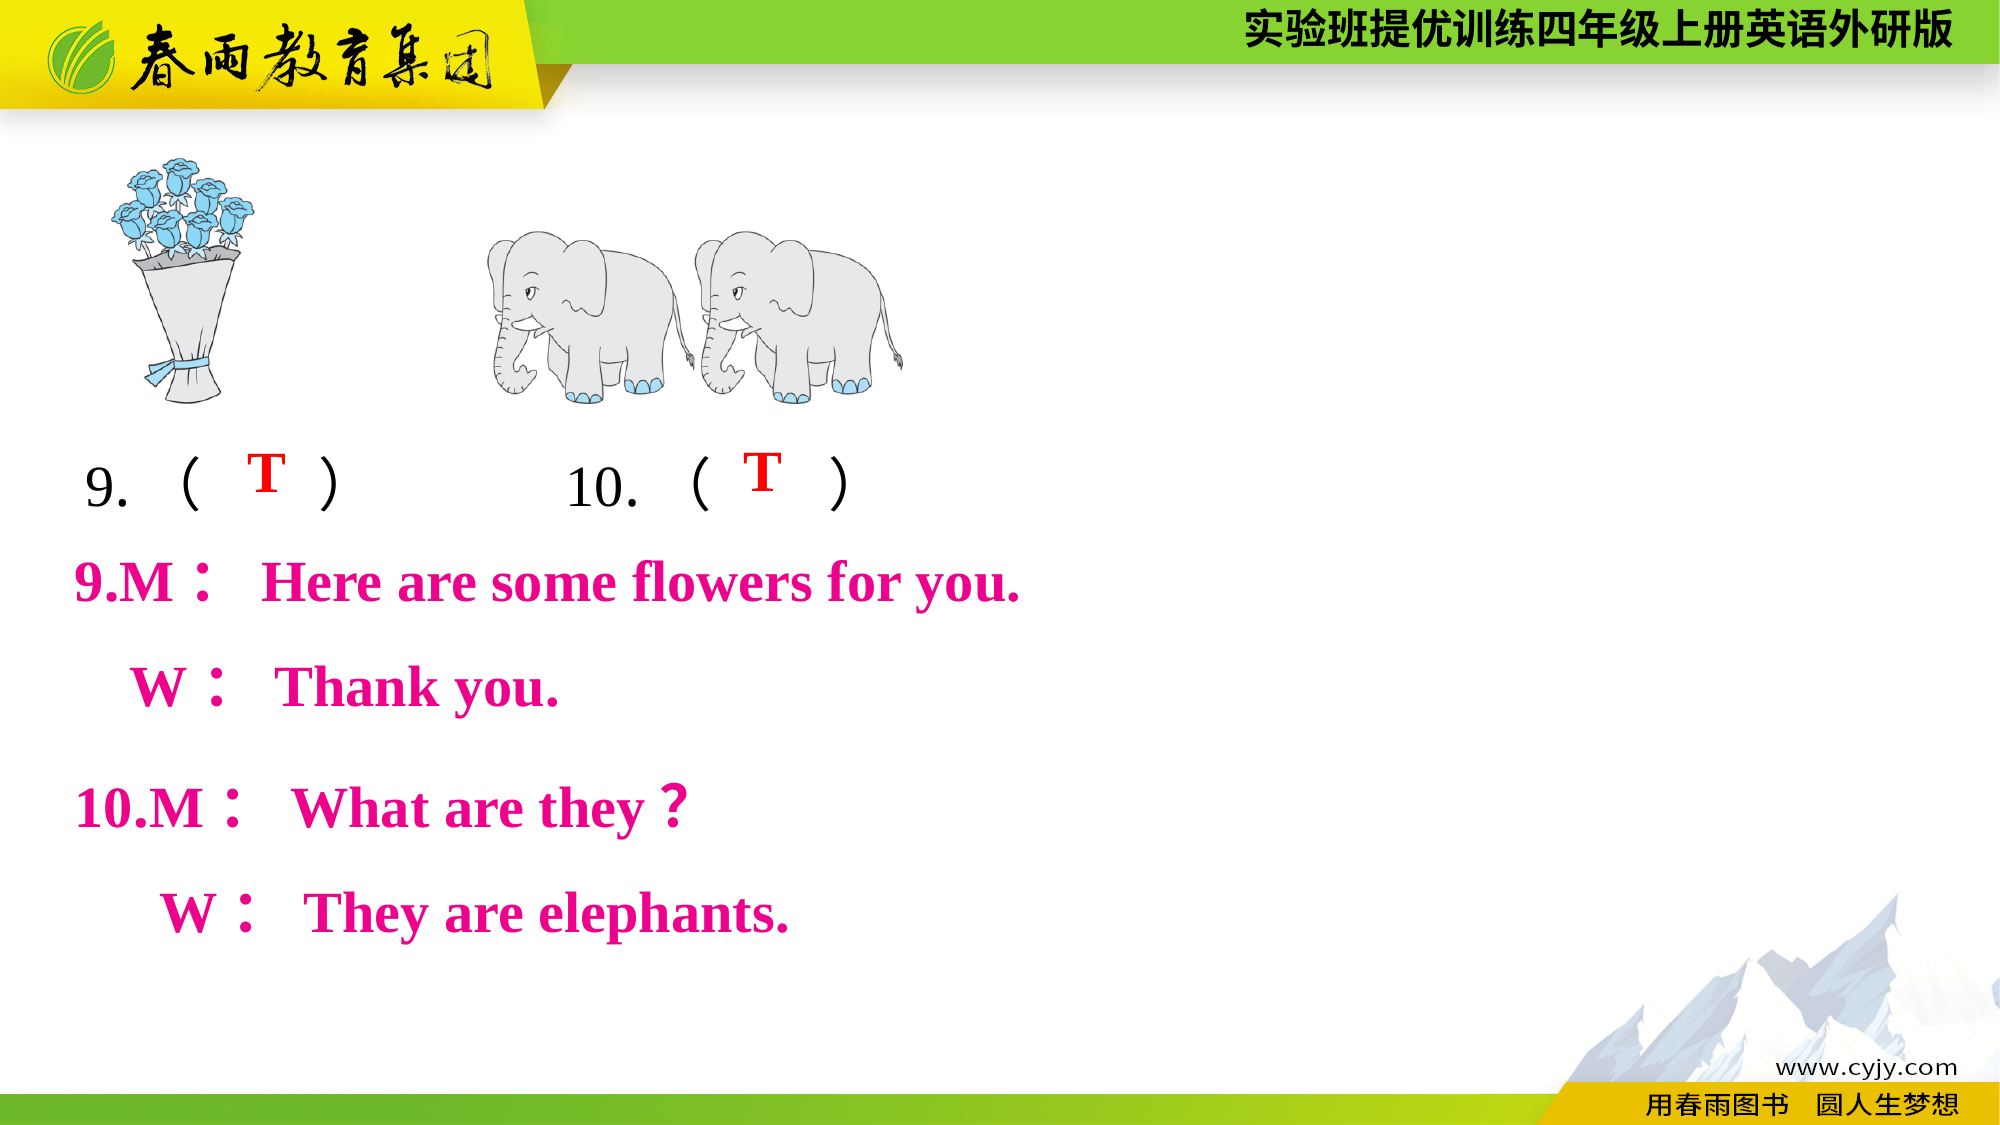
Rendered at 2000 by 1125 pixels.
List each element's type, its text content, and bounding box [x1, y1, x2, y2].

text_box T [232, 426, 301, 512]
list 9.M：Here are some flowers for you. W：Thank you. [59, 500, 1944, 726]
text_box 9.（ ） 10.（ ） [57, 405, 915, 526]
text_box T [728, 425, 798, 511]
text_box 10.M：What are they？ W：They are elephants. [59, 726, 1944, 952]
picture [0, 0, 2000, 1125]
